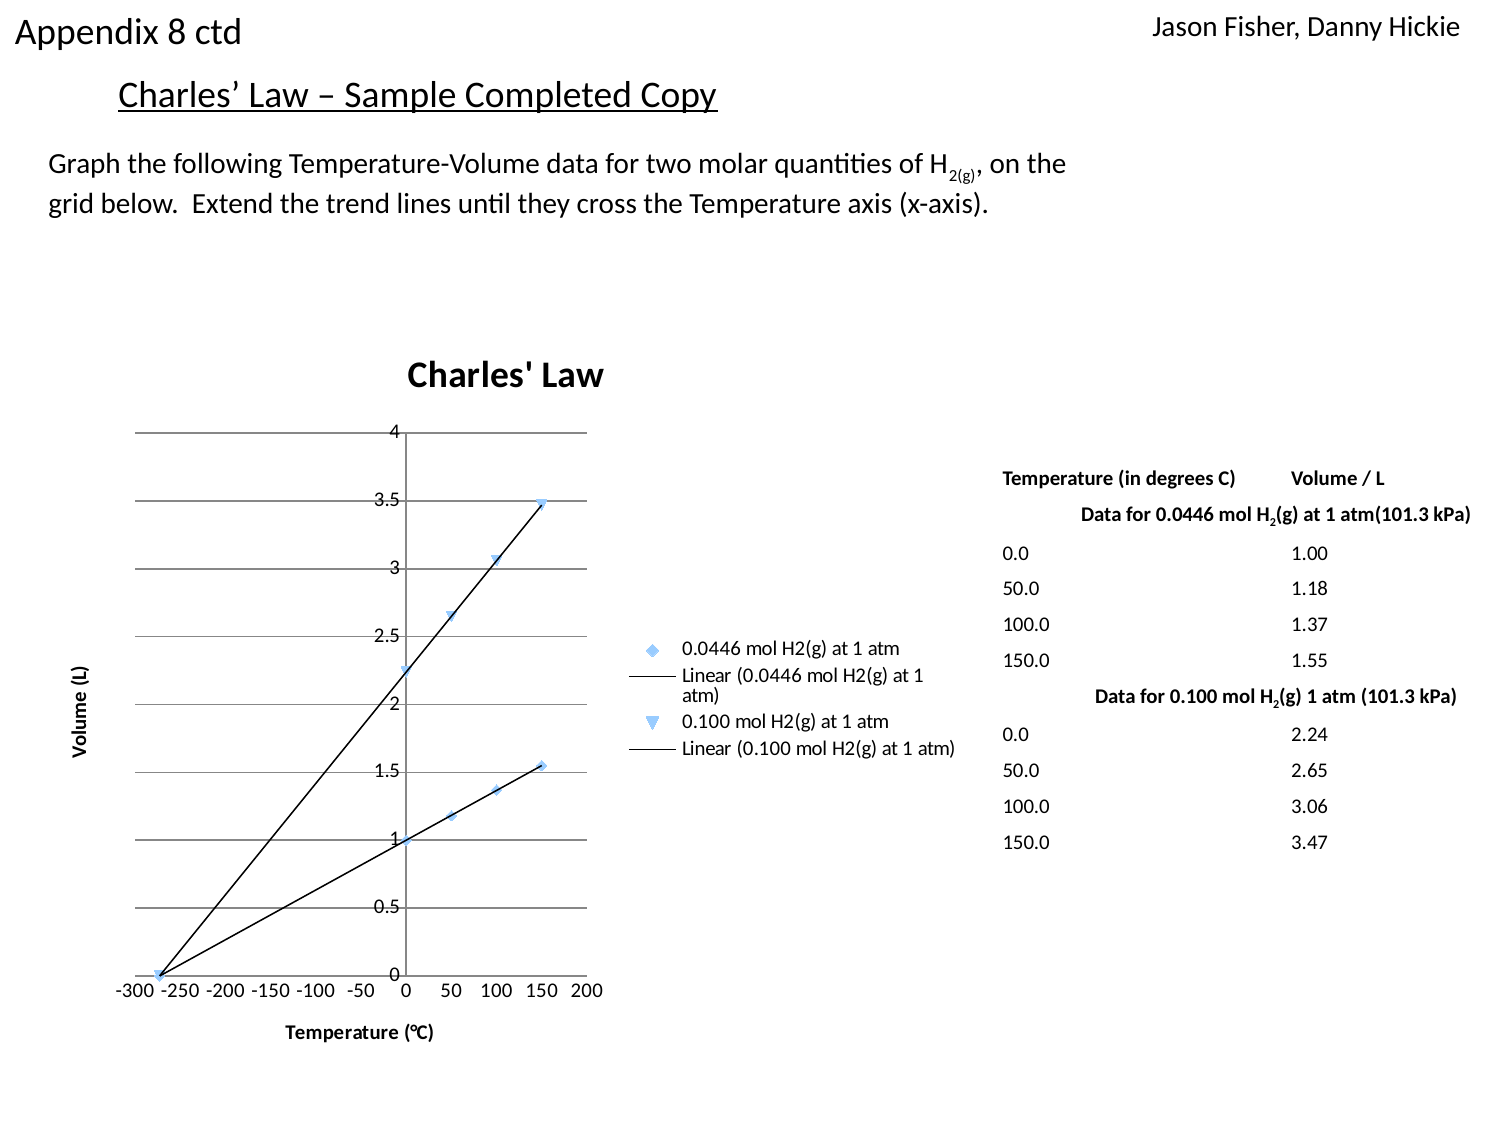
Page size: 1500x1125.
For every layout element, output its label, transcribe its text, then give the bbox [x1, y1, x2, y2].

text_box Appendix 8 ctd [0, 0, 475, 60]
table_cell 50.0 [988, 755, 1276, 791]
table_cell 150.0 [988, 826, 1276, 862]
table_cell 1.55 [1276, 644, 1500, 680]
table_cell 1.00 [1276, 537, 1500, 573]
table_cell 2.24 [1276, 719, 1500, 755]
table_header Volume / L [1276, 463, 1500, 498]
table_cell Data for 0.100 mol H2(g) 1 atm (101.3 kPa) [988, 680, 1500, 719]
table_cell 2.65 [1276, 755, 1500, 791]
table_cell 50.0 [988, 573, 1276, 609]
table_cell 0.0 [988, 719, 1276, 755]
chart [37, 324, 976, 1076]
table_cell 0.0 [988, 537, 1276, 573]
table_cell 3.06 [1276, 791, 1500, 826]
table_cell 100.0 [988, 791, 1276, 826]
table_cell 100.0 [988, 609, 1276, 644]
table_cell 1.18 [1276, 573, 1500, 609]
text_box Graph the following Temperature-Volume data for two molar quantities of H2(g), on the grid below. Extend the trend lines until they cross the Temperature axis (x-axis). [33, 137, 1082, 227]
table_cell 1.37 [1276, 609, 1500, 644]
table_cell 150.0 [988, 644, 1276, 680]
table_cell 3.47 [1276, 826, 1500, 862]
text_box Jason Fisher, Danny Hickie [1137, 0, 1500, 50]
table_header Temperature (in degrees C) [988, 463, 1276, 498]
text_box Charles’ Law – Sample Completed Copy [103, 62, 733, 123]
table_cell Data for 0.0446 mol H2(g) at 1 atm(101.3 kPa) [988, 498, 1500, 537]
